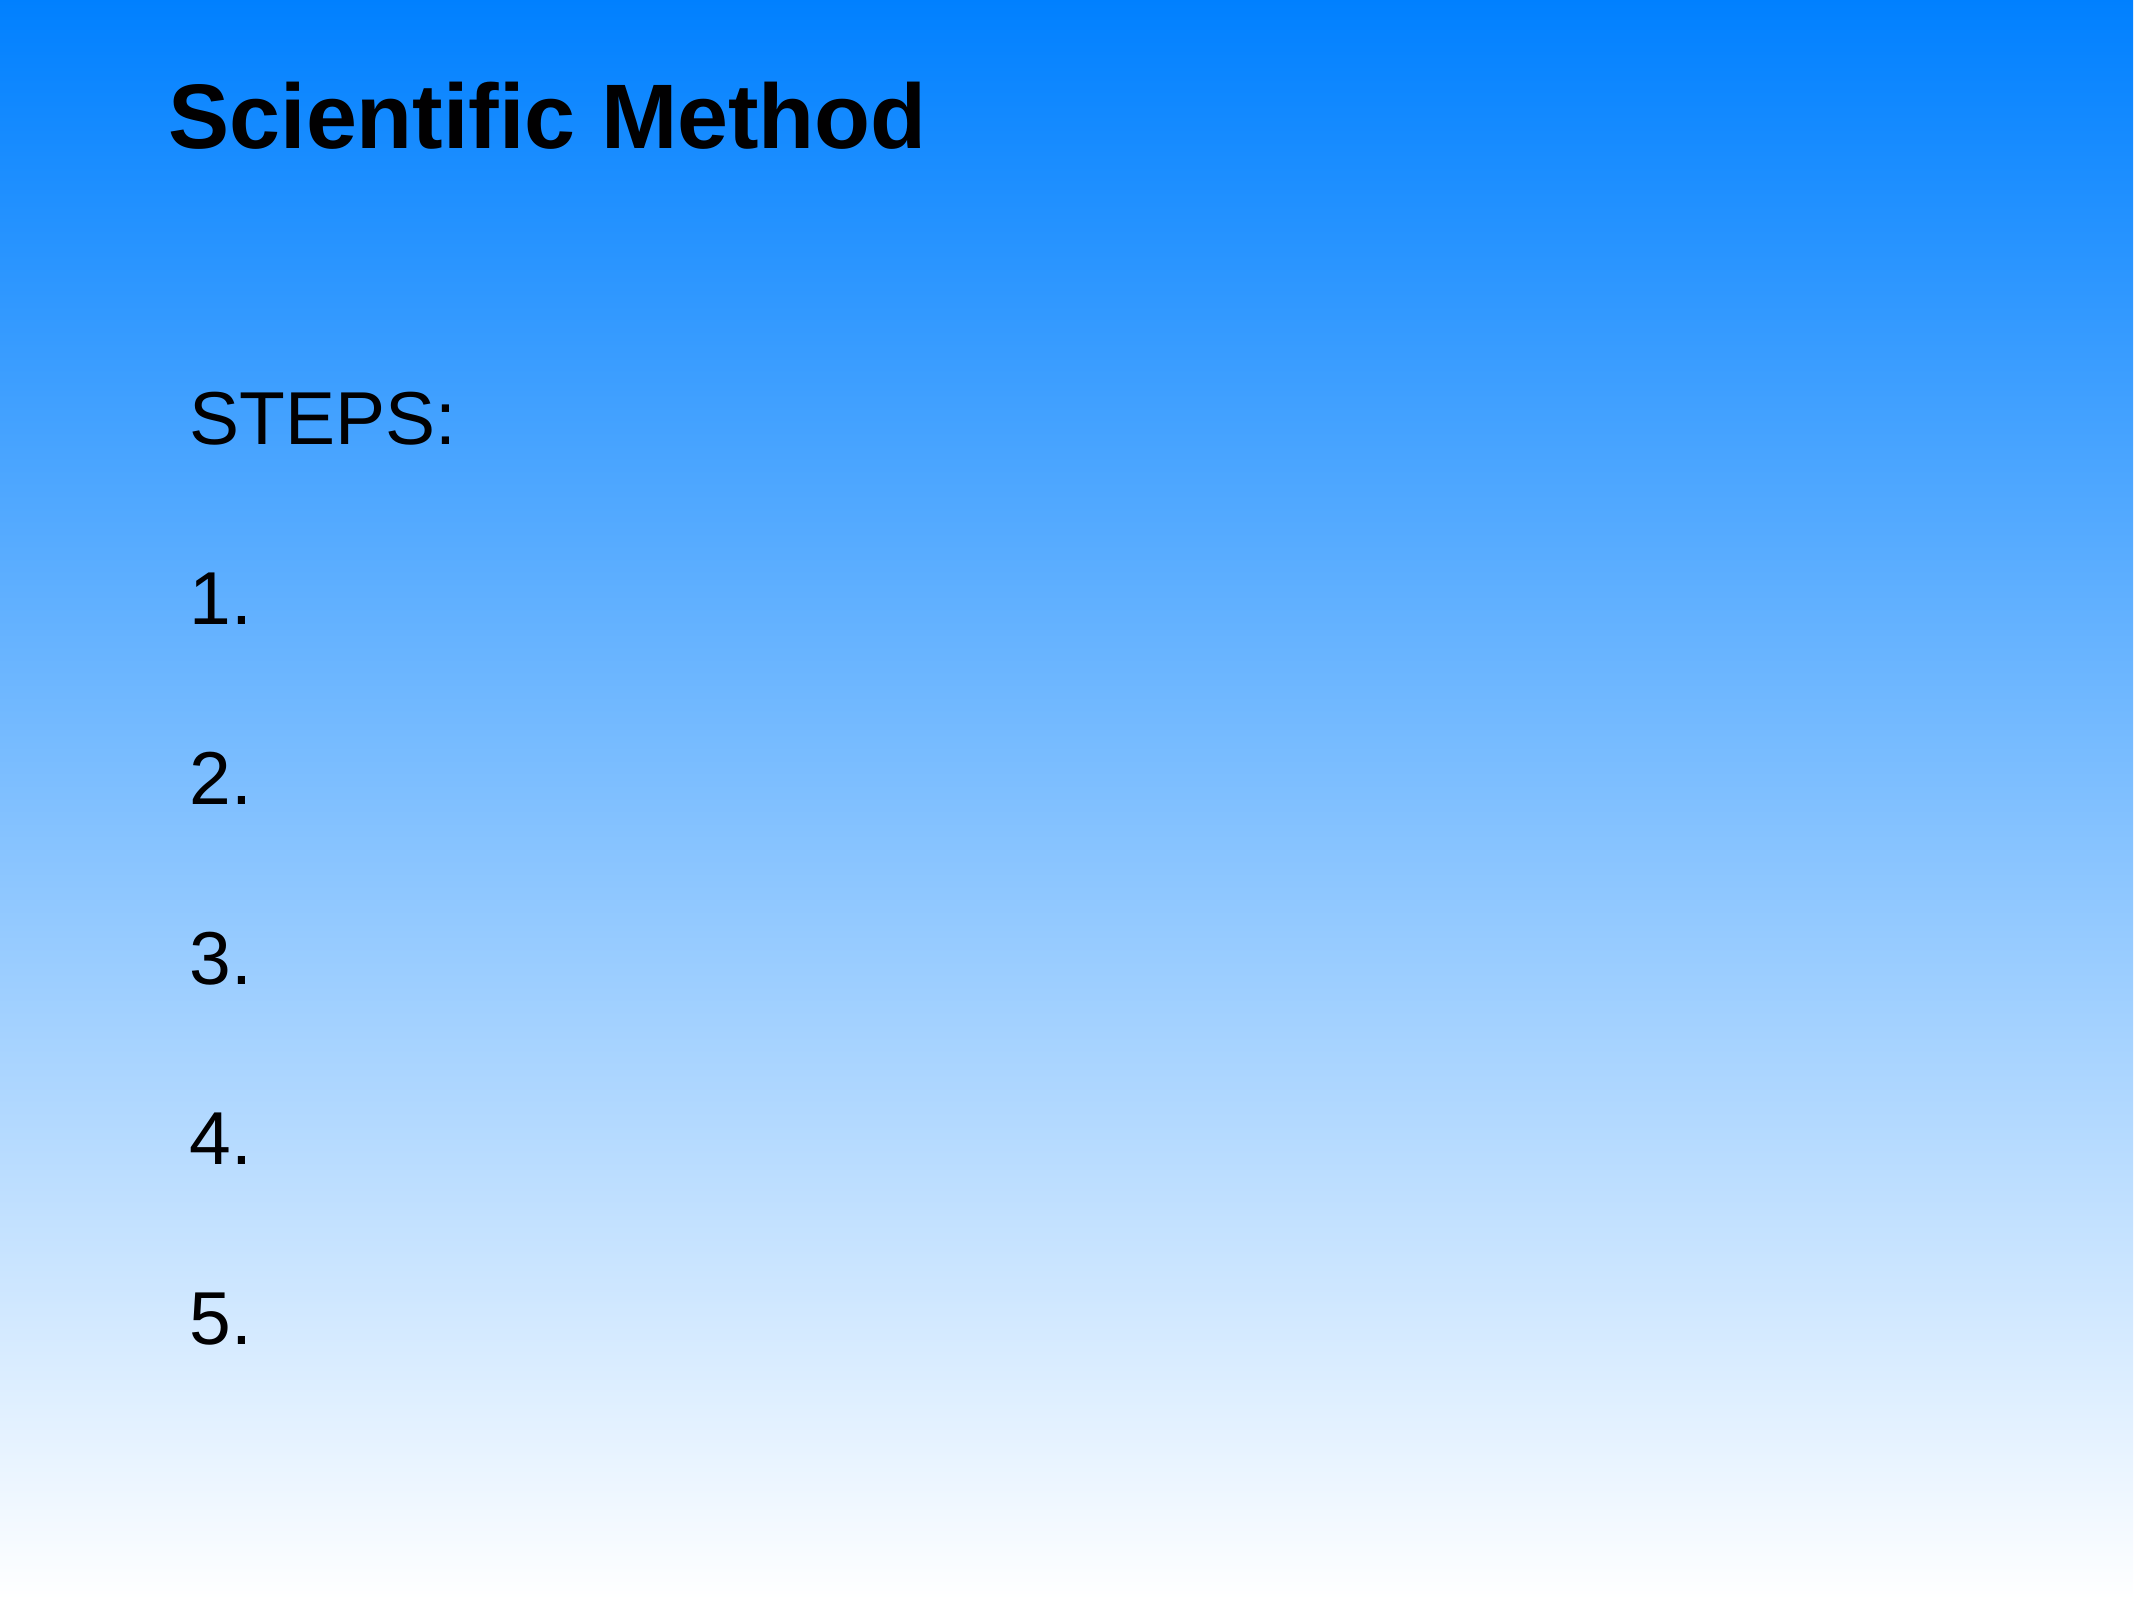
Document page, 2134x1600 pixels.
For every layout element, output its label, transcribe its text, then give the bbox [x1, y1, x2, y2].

text_box STEPS: 1. 2. 3. 4. 5. [166, 362, 1942, 1600]
text_box Scientific Method [153, 49, 2134, 175]
